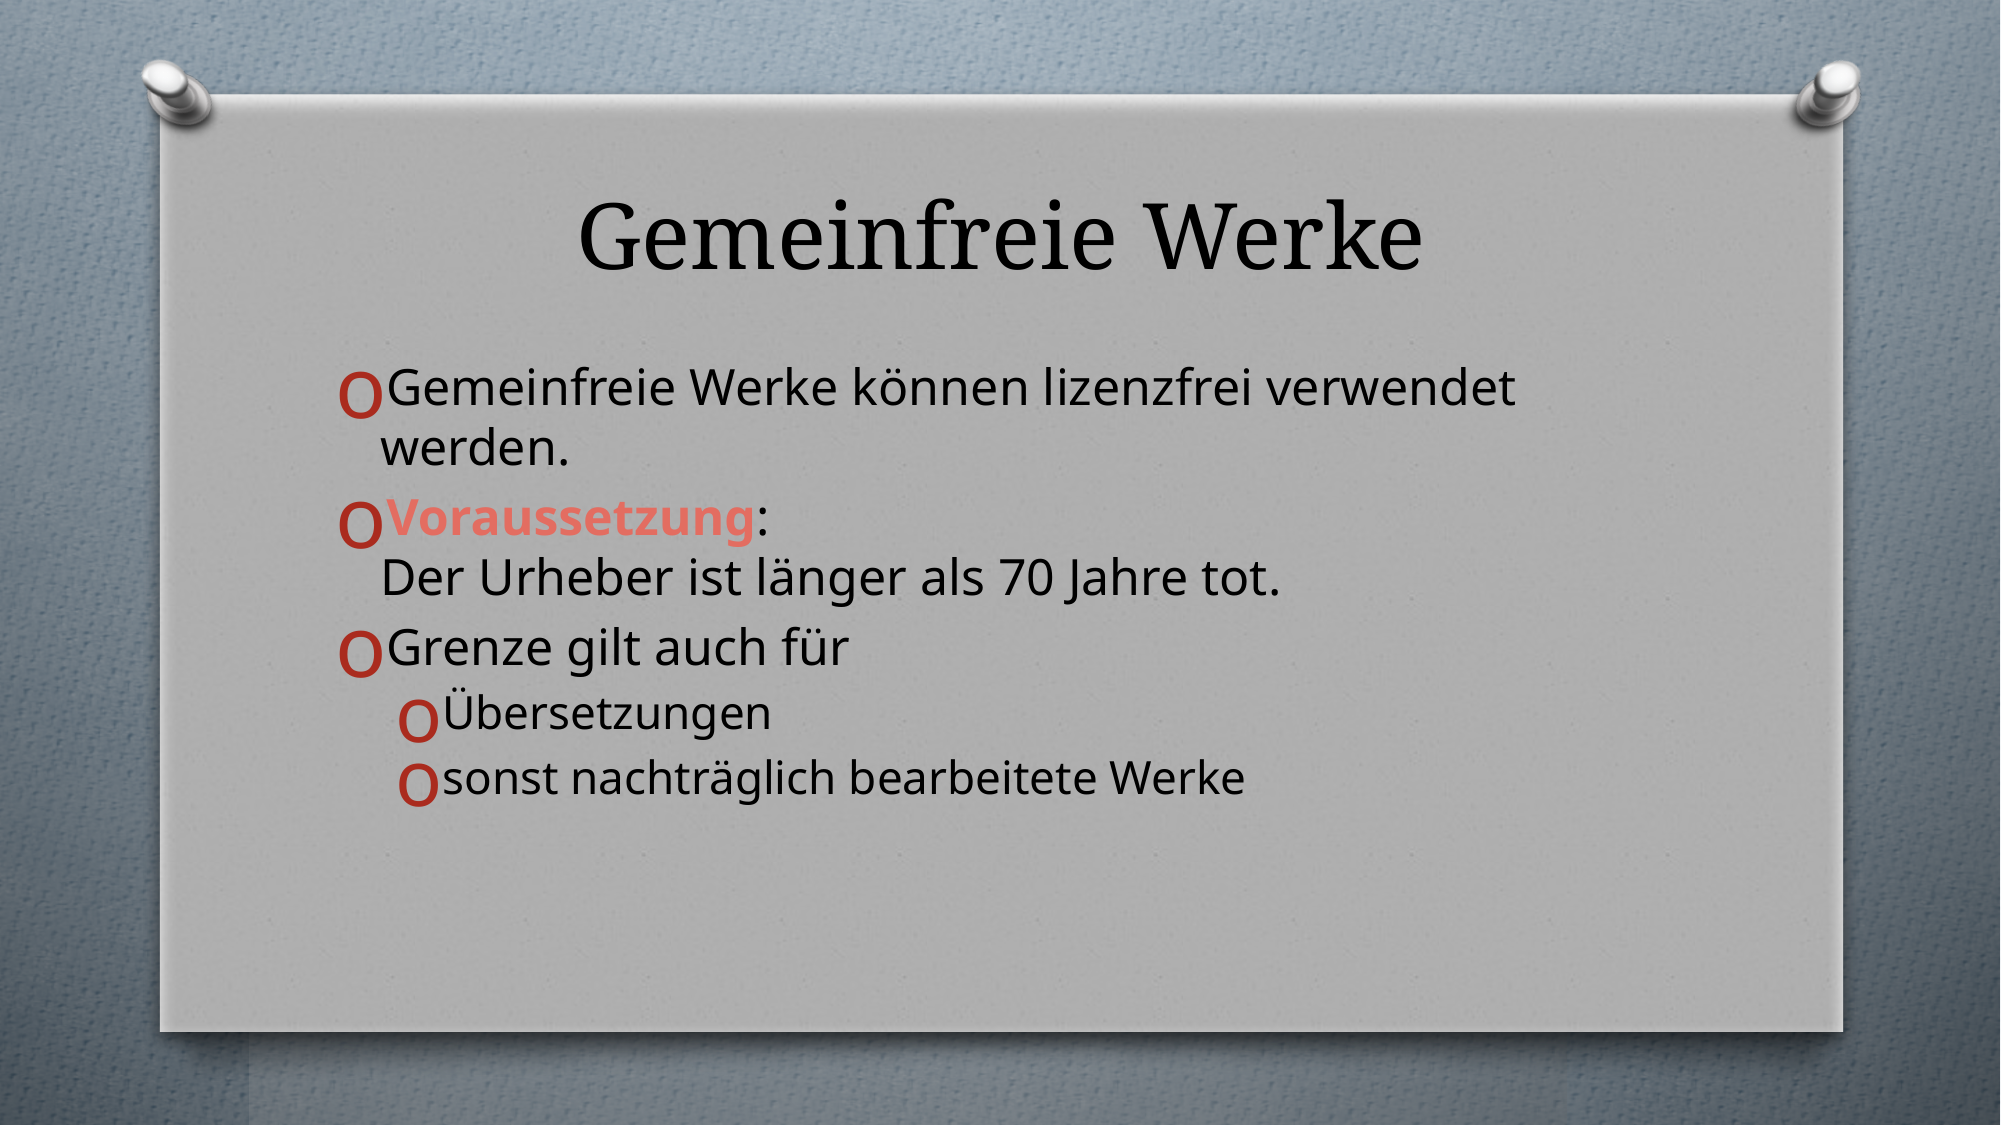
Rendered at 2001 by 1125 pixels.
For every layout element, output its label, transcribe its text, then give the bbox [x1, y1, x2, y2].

title Gemeinfreie Werke [239, 134, 1763, 332]
list Gemeinfreie Werke können lizenzfrei verwendet werden. Voraussetzung: Der Urheber ist länger als 70 Jahre tot. Grenze gilt auch für Übersetzungen sonst nachträglich bearbeitete Werke [320, 347, 1676, 939]
picture [1764, 30, 1911, 161]
picture [107, 24, 256, 158]
